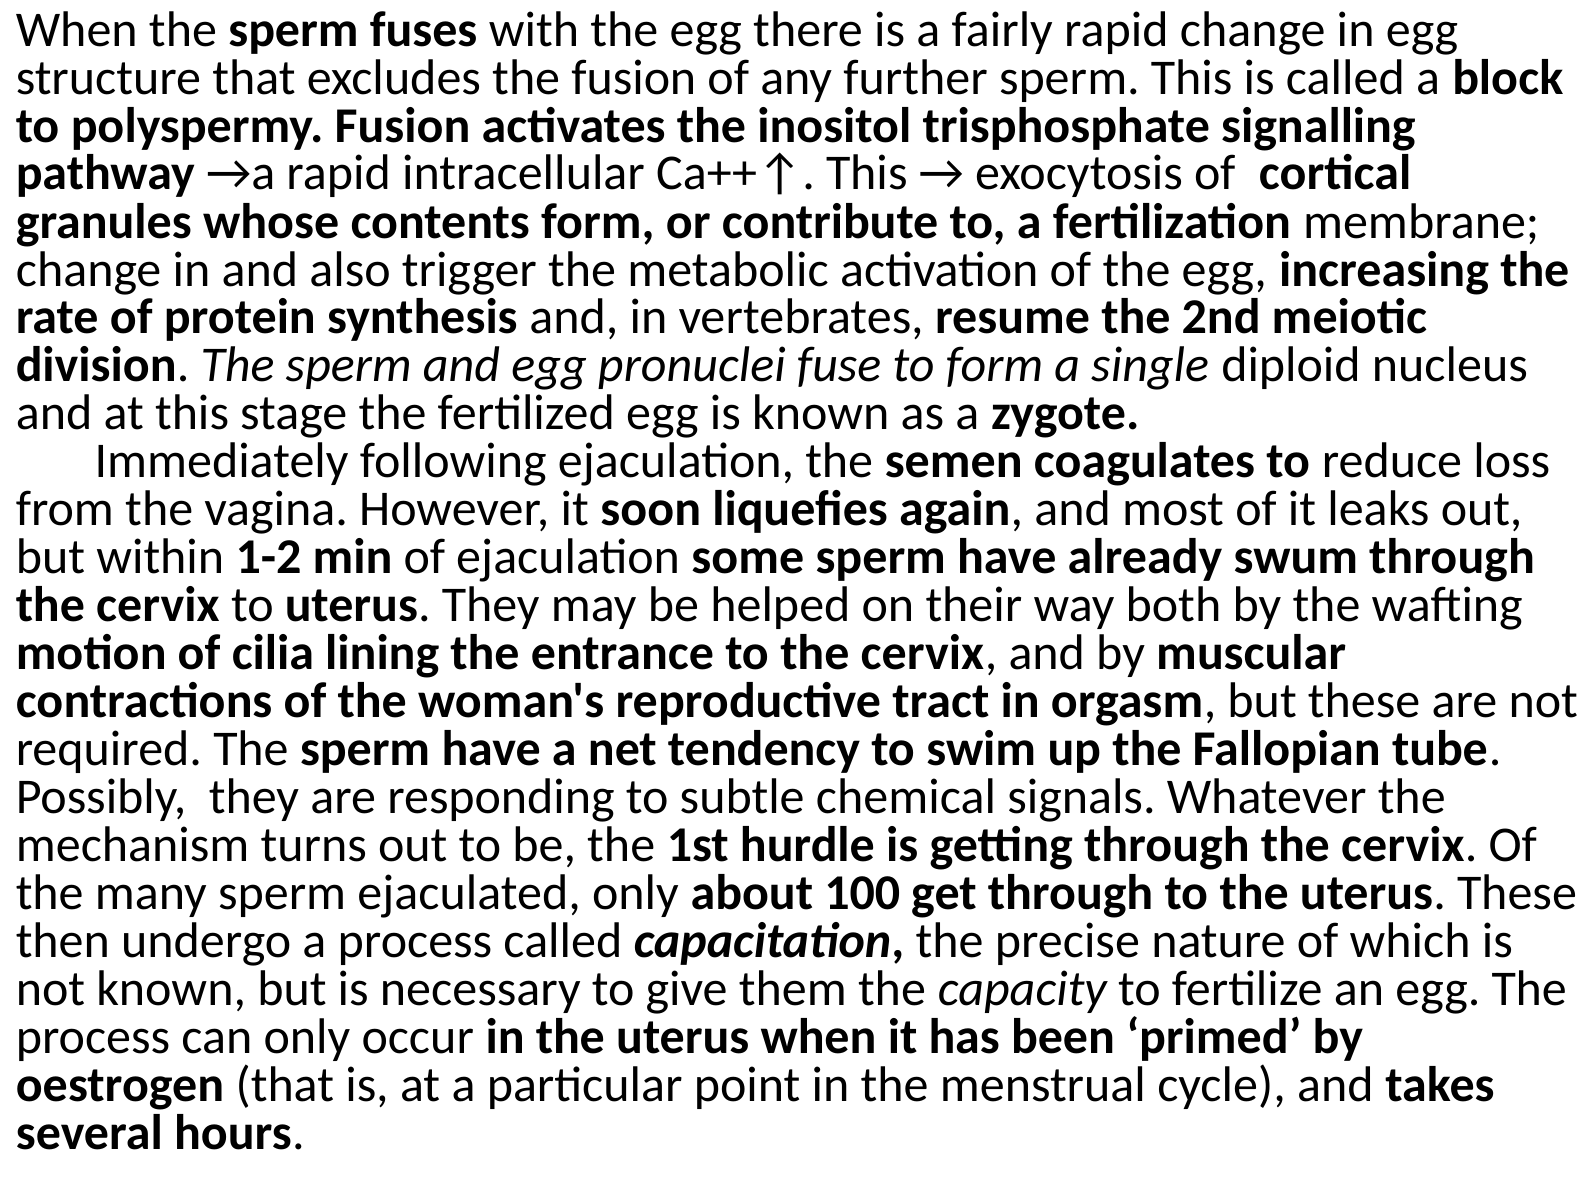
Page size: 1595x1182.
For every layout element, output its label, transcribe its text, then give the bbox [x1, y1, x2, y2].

list When the sperm fuses with the egg there is a fairly rapid change in egg structure that excludes the fusion of any further sperm. This is called a block to polyspermy. Fusion activates the inositol trisphosphate signalling pathway →a rapid intracellular Ca++↑. This → exocytosis of cortical granules whose contents form, or contribute to, a fertilization membrane; change in and also trigger the metabolic activation of the egg, increasing the rate of protein synthesis and, in vertebrates, resume the 2nd meiotic division. The sperm and egg pronuclei fuse to form a single diploid nucleus and at this stage the fertilized egg is known as a zygote. Immediately following ejaculation, the semen coagulates to reduce loss from the vagina. However, it soon liquefies again, and most of it leaks out, but within 1-2 min of ejaculation some sperm have already swum through the cervix to uterus. They may be helped on their way both by the wafting motion of cilia lining the entrance to the cervix, and by muscular contractions of the woman's reproductive tract in orgasm, but these are not required. The sperm have a net tendency to swim up the Fallopian tube. Possibly, they are responding to subtle chemical signals. Whatever the mechanism turns out to be, the 1st hurdle is getting through the cervix. Of the many sperm ejaculated, only about 100 get through to the uterus. These then undergo a process called capacitation, the precise nature of which is not known, but is necessary to give them the capacity to fertilize an egg. The process can only occur in the uterus when it has been ‘primed’ by oestrogen (that is, at a particular point in the menstrual cycle), and takes several hours. [0, 0, 1595, 1182]
